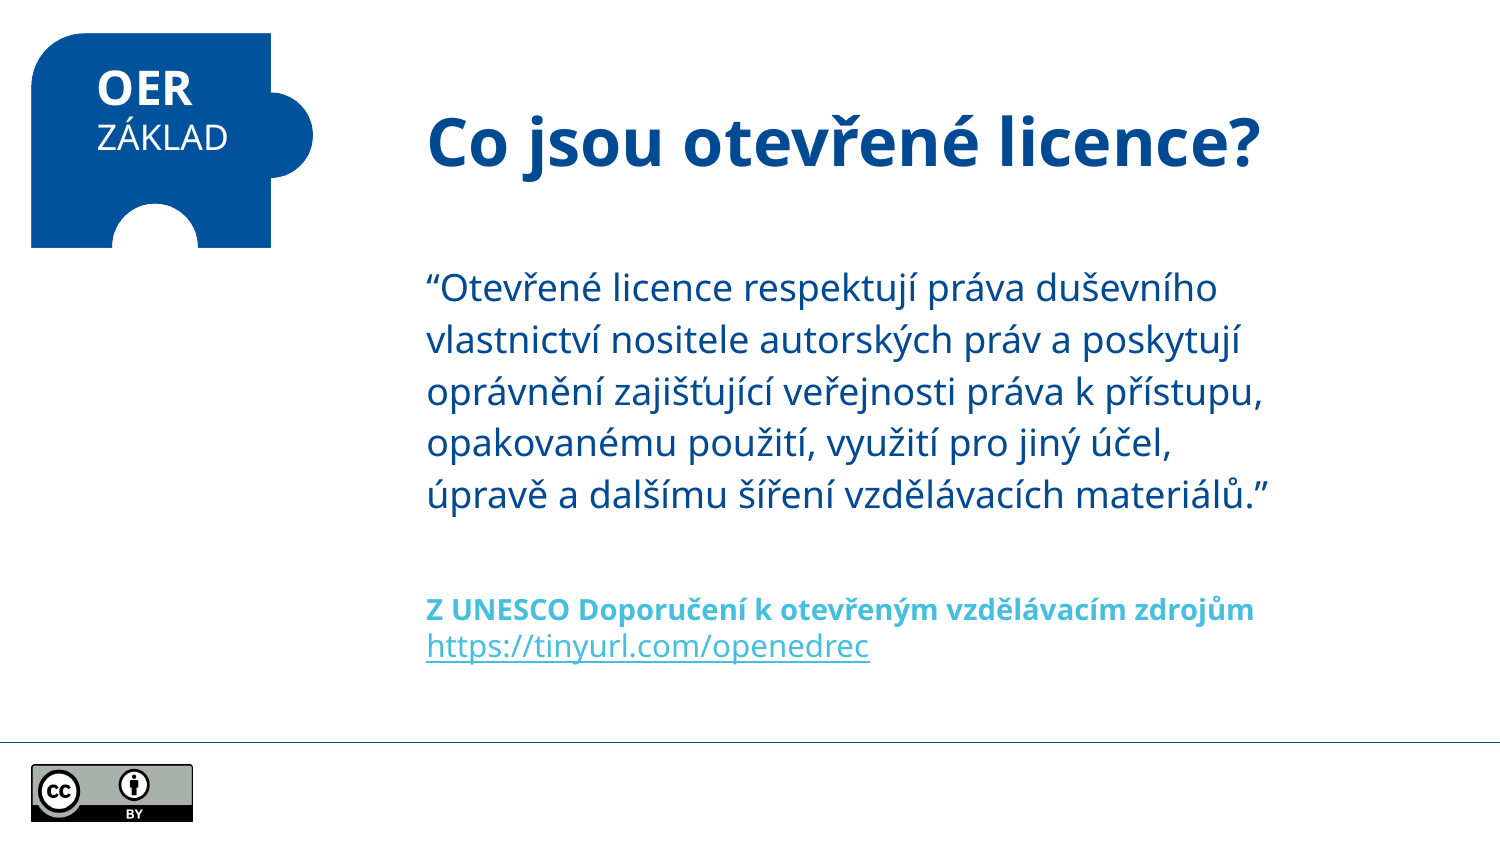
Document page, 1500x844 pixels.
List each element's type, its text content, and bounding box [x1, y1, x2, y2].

text_box [0, 750, 1500, 844]
text_box OER ZÁKLAD [315, 42, 513, 173]
text_box Co jsou otevřené licence? [411, 85, 1402, 195]
text_box Z UNESCO Doporučení k otevřeným vzdělávacím zdrojům https://tinyurl.com/openedrec [411, 576, 1500, 685]
text_box “Otevřené licence respektují práva duševního vlastnictví nositele autorských práv a poskytují oprávnění zajišťující veřejnosti práva k přístupu, opakovanému použití, využití pro jiný účel, úpravě a dalšímu šíření vzdělávacích materiálů.” [411, 242, 1320, 576]
picture [31, 33, 313, 248]
picture [31, 764, 193, 822]
